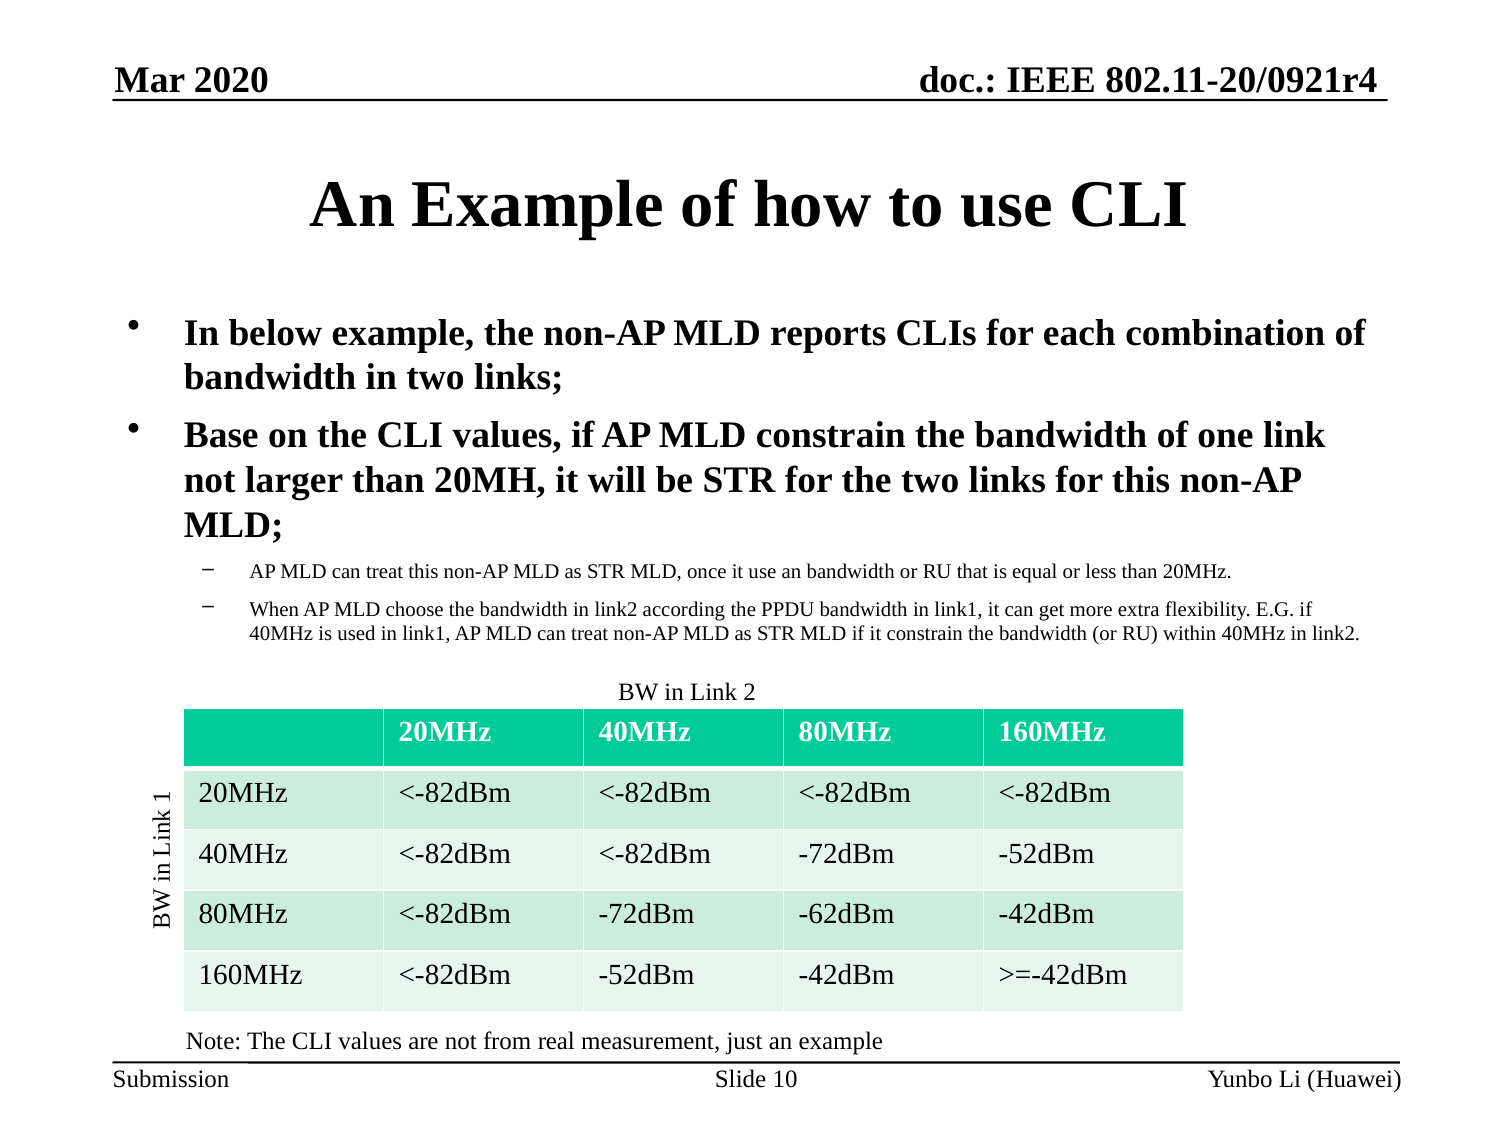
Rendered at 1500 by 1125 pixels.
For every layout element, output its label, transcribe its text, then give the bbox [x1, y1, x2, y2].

table_cell <-82dBm [384, 771, 583, 829]
table_cell 20MHz [184, 771, 383, 829]
table_header 160MHz [984, 709, 1183, 766]
slide_number Slide 10 [712, 1062, 800, 1093]
text_box BW in Link 1 [137, 776, 183, 944]
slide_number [114, 54, 271, 101]
text_box BW in Link 2 [603, 667, 778, 713]
list In below example, the non-AP MLD reports CLIs for each combination of bandwidth in two links; Base on the CLI values, if AP MLD constrain the bandwidth of one link not larger than 20MH, it will be STR for the two links for this non-AP MLD; AP MLD can treat this non-AP MLD as STR MLD, once it use an bandwidth or RU that is equal or less than 20MHz. When AP MLD choose the bandwidth in link2 according the PPDU bandwidth in link1, it can get more extra flexibility. E.G. if 40MHz is used in link1, AP MLD can treat non-AP MLD as STR MLD if it constrain the bandwidth (or RU) within 40MHz in link2. [112, 299, 1388, 1063]
footer Yunbo Li (Huawei) [1204, 1061, 1402, 1093]
table_header [184, 709, 383, 766]
table_header 80MHz [784, 709, 983, 766]
table_cell <-82dBm [384, 830, 583, 889]
table_header 20MHz [384, 709, 583, 766]
table_cell <-82dBm [384, 952, 583, 1011]
table_cell -52dBm [584, 952, 783, 1011]
table_cell -42dBm [784, 952, 983, 1011]
table_cell -72dBm [784, 830, 983, 889]
table_cell -52dBm [984, 830, 1183, 889]
table_cell -72dBm [584, 891, 783, 950]
table_cell <-82dBm [984, 771, 1183, 829]
table_header 40MHz [584, 709, 783, 766]
table_cell 160MHz [184, 952, 383, 1011]
table_cell 80MHz [184, 891, 383, 950]
table_cell >=-42dBm [984, 952, 1183, 1011]
table_cell <-82dBm [584, 830, 783, 889]
title An Example of how to use CLI [112, 112, 1388, 288]
table_cell -42dBm [984, 891, 1183, 950]
table_cell 40MHz [184, 830, 383, 889]
table_cell <-82dBm [584, 771, 783, 829]
table_cell <-82dBm [784, 771, 983, 829]
table_cell -62dBm [784, 891, 983, 950]
text_box Note: The CLI values are not from real measurement, just an example [171, 1017, 1034, 1062]
table_cell <-82dBm [384, 891, 583, 950]
